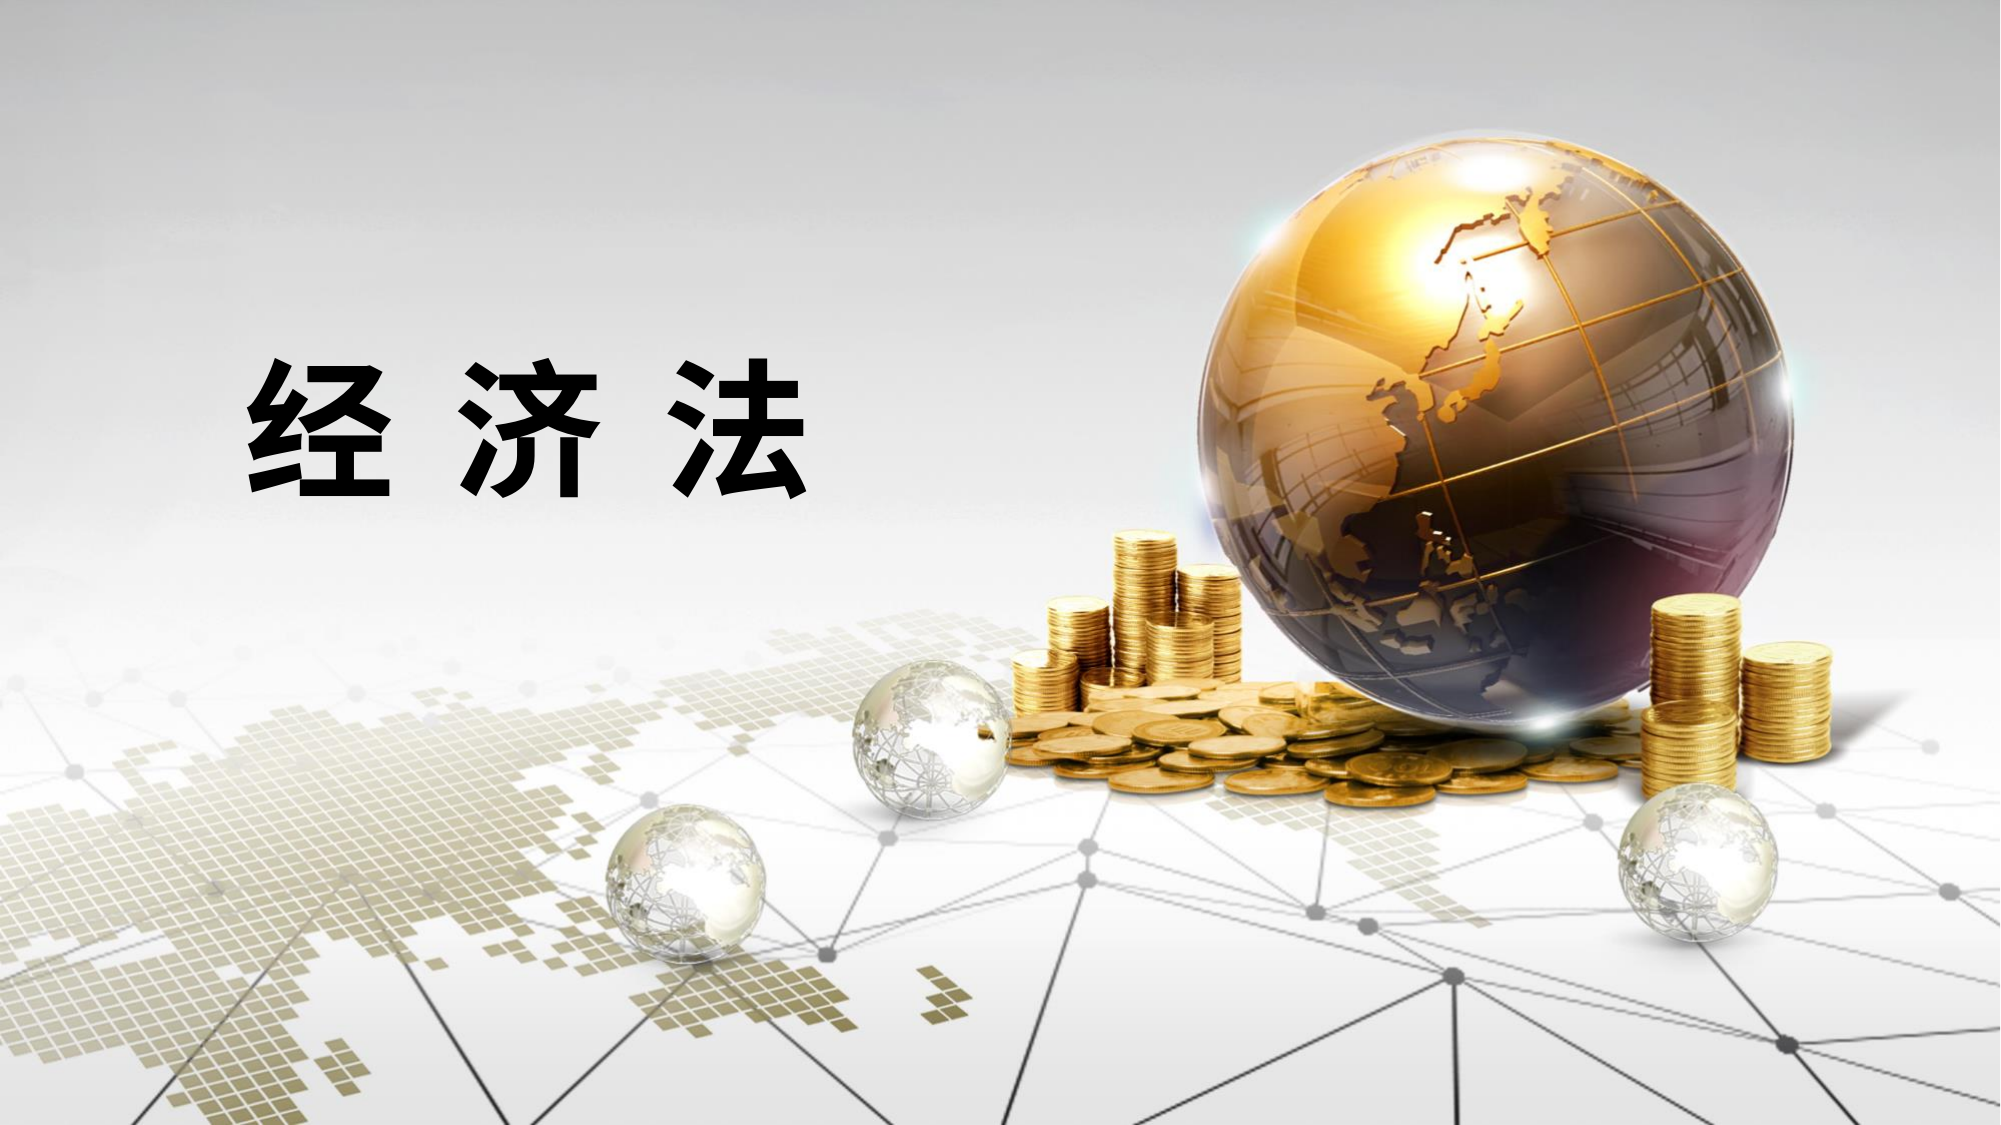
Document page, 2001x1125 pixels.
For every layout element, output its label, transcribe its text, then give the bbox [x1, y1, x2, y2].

picture [0, 0, 2001, 1125]
text_box 经 济 法 [230, 328, 928, 524]
